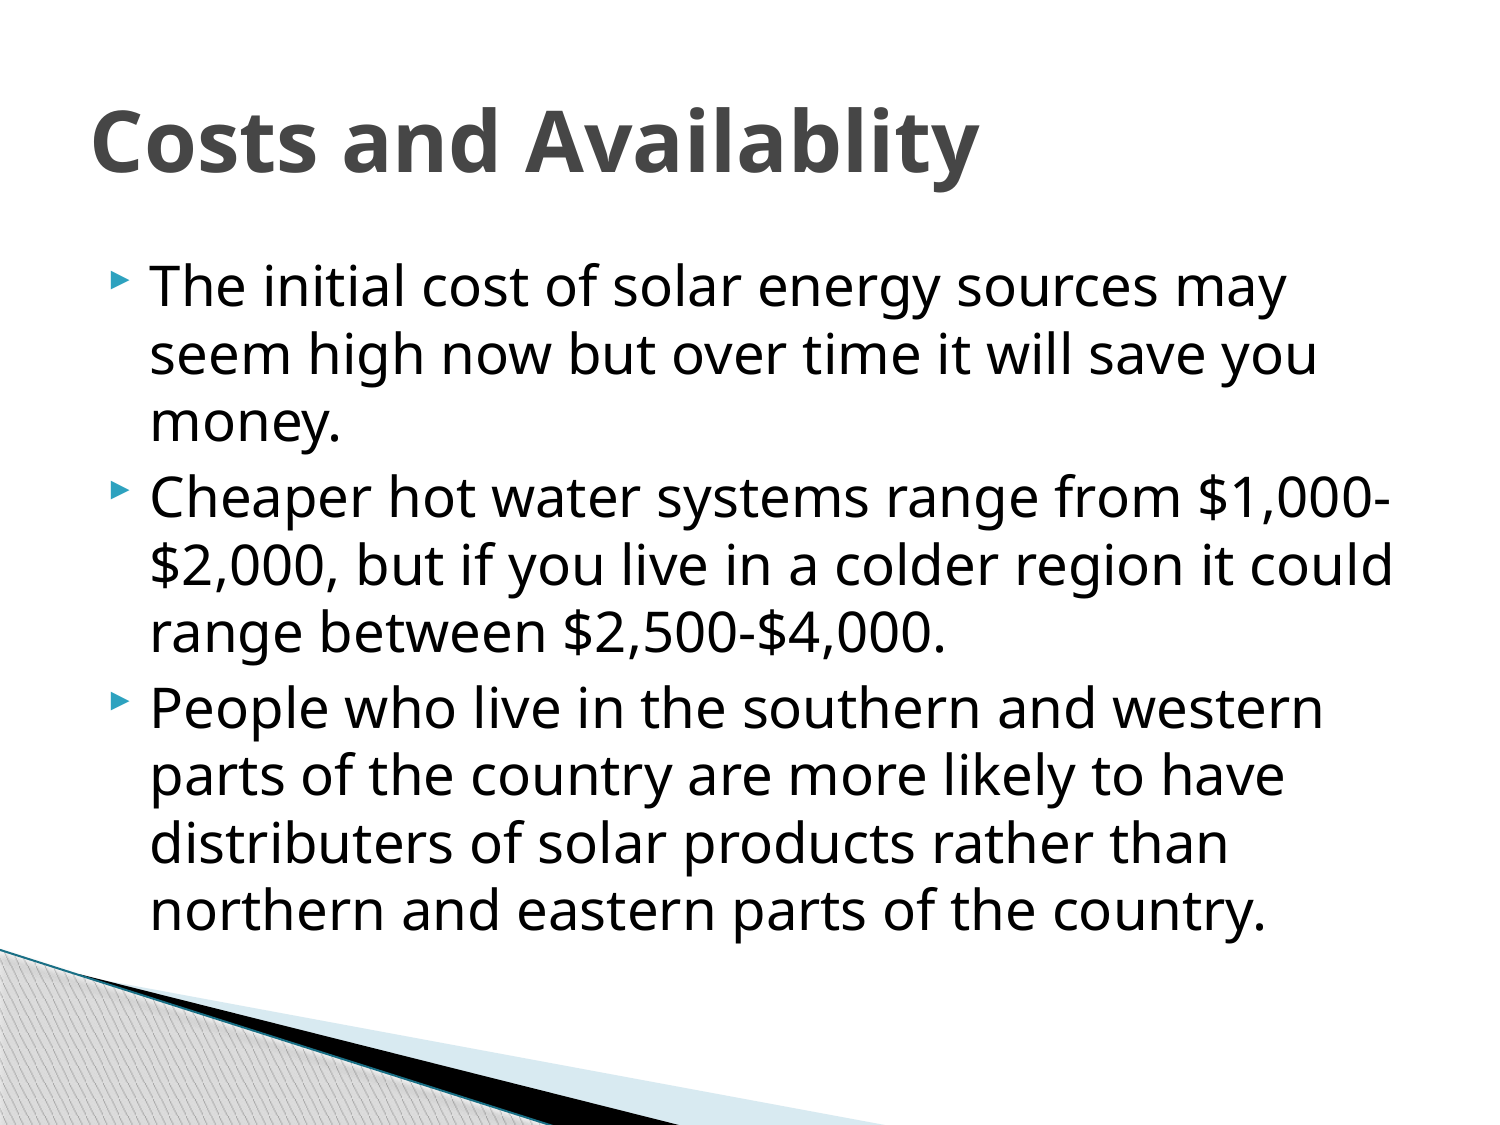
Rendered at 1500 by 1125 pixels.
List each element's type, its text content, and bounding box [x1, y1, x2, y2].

title Costs and Availablity [75, 45, 1425, 233]
list The initial cost of solar energy sources may seem high now but over time it will save you money. Cheaper hot water systems range from $1,000-$2,000, but if you live in a colder region it could range between $2,500-$4,000. People who live in the southern and western parts of the country are more likely to have distributers of solar products rather than northern and eastern parts of the country. [75, 243, 1425, 986]
